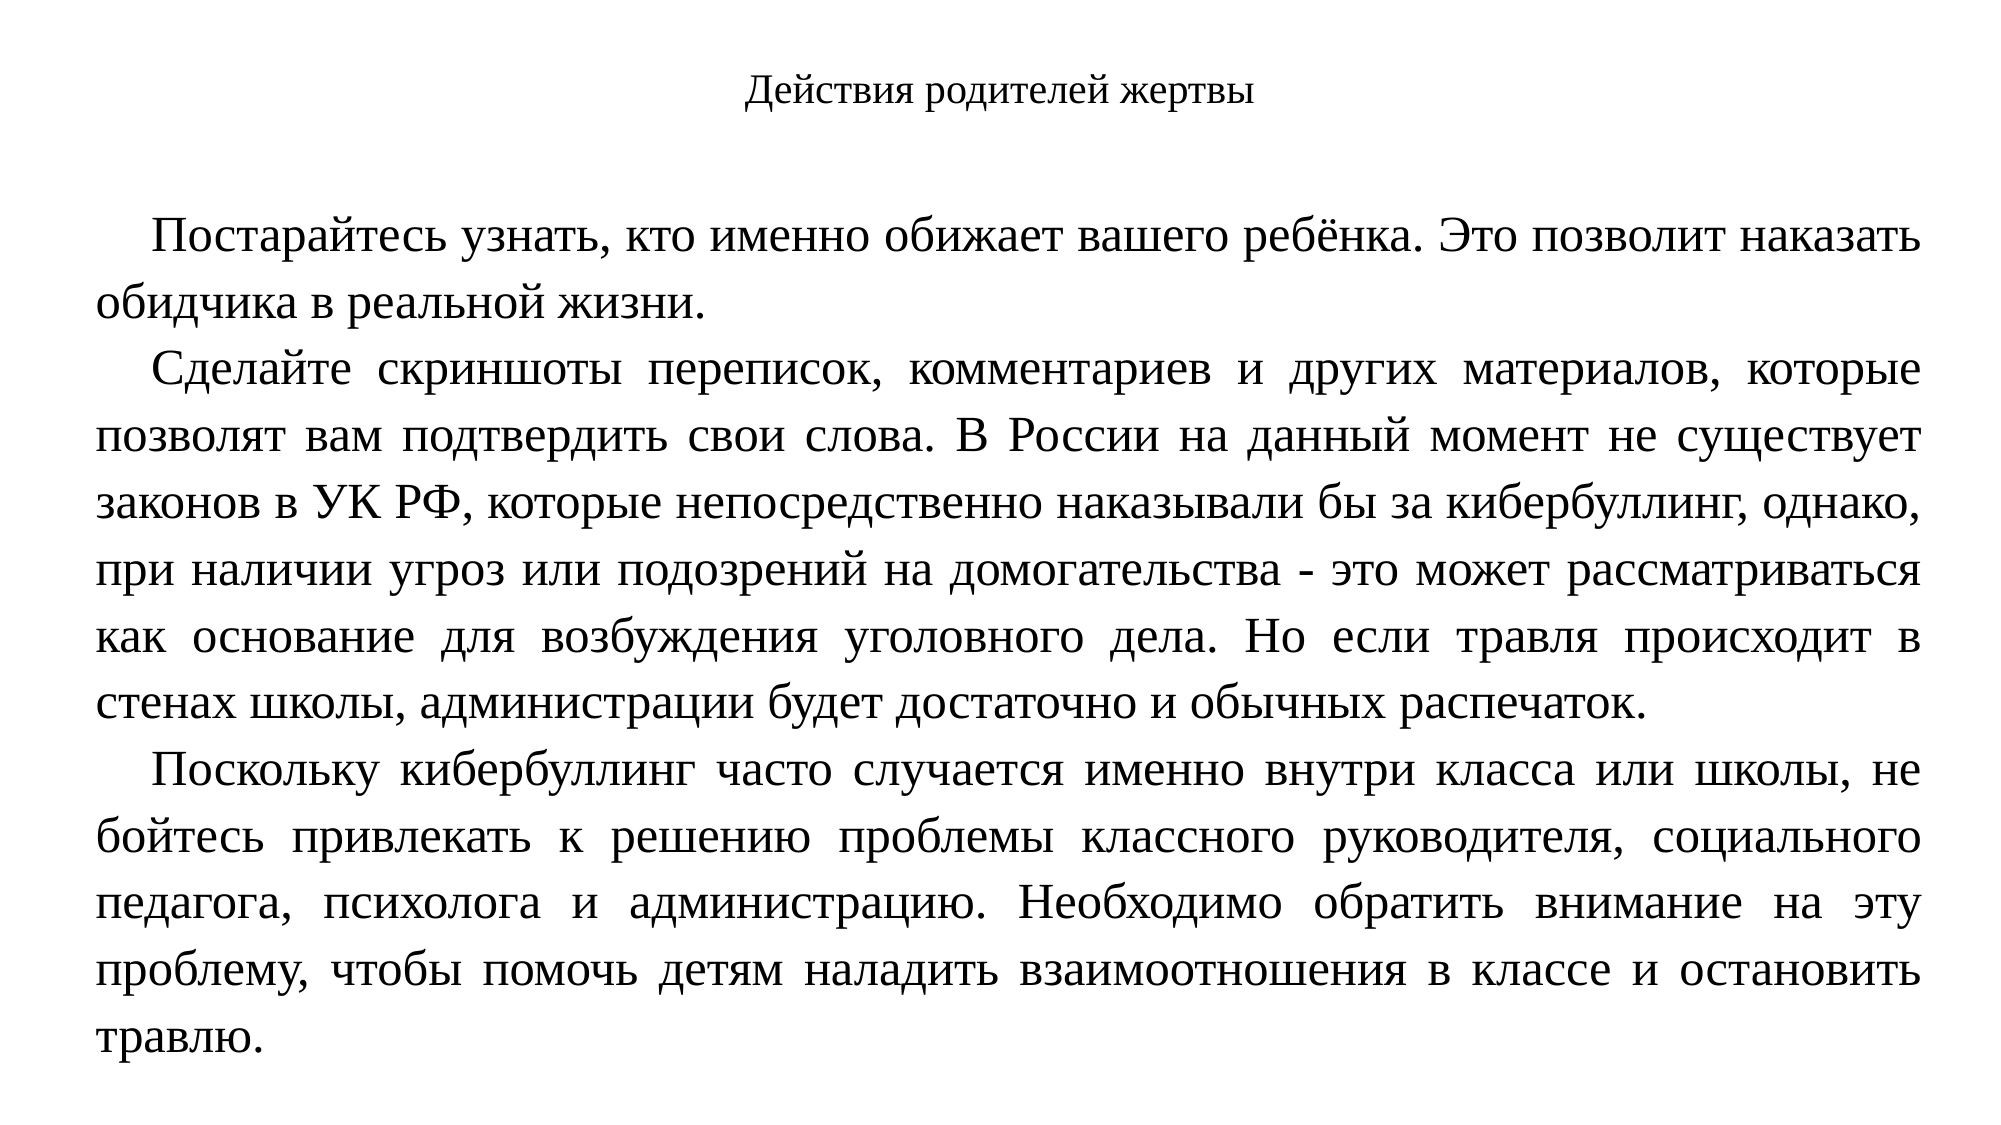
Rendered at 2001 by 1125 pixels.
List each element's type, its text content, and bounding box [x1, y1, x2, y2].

title Действия родителей жертвы [137, 59, 1863, 121]
list Постарайтесь узнать, кто именно обижает вашего ребёнка. Это позволит наказать обидчика в реальной жизни. Сделайте скриншоты переписок, комментариев и других материалов, которые позволят вам подтвердить свои слова. В России на данный момент не существует законов в УК РФ, которые непосредственно наказывали бы за кибербуллинг, однако, при наличии угроз или подозрений на домогательства - это может рассматриваться как основание для возбуждения уголовного дела. Но если травля происходит в стенах школы, администрации будет достаточно и обычных распечаток. Поскольку кибербуллинг часто случается именно внутри класса или школы, не бойтесь привлекать к решению проблемы классного руководителя, социального педагога, психолога и администрацию. Необходимо обратить внимание на эту проблему, чтобы помочь детям наладить взаимоотношения в классе и остановить травлю. [80, 187, 1939, 1084]
